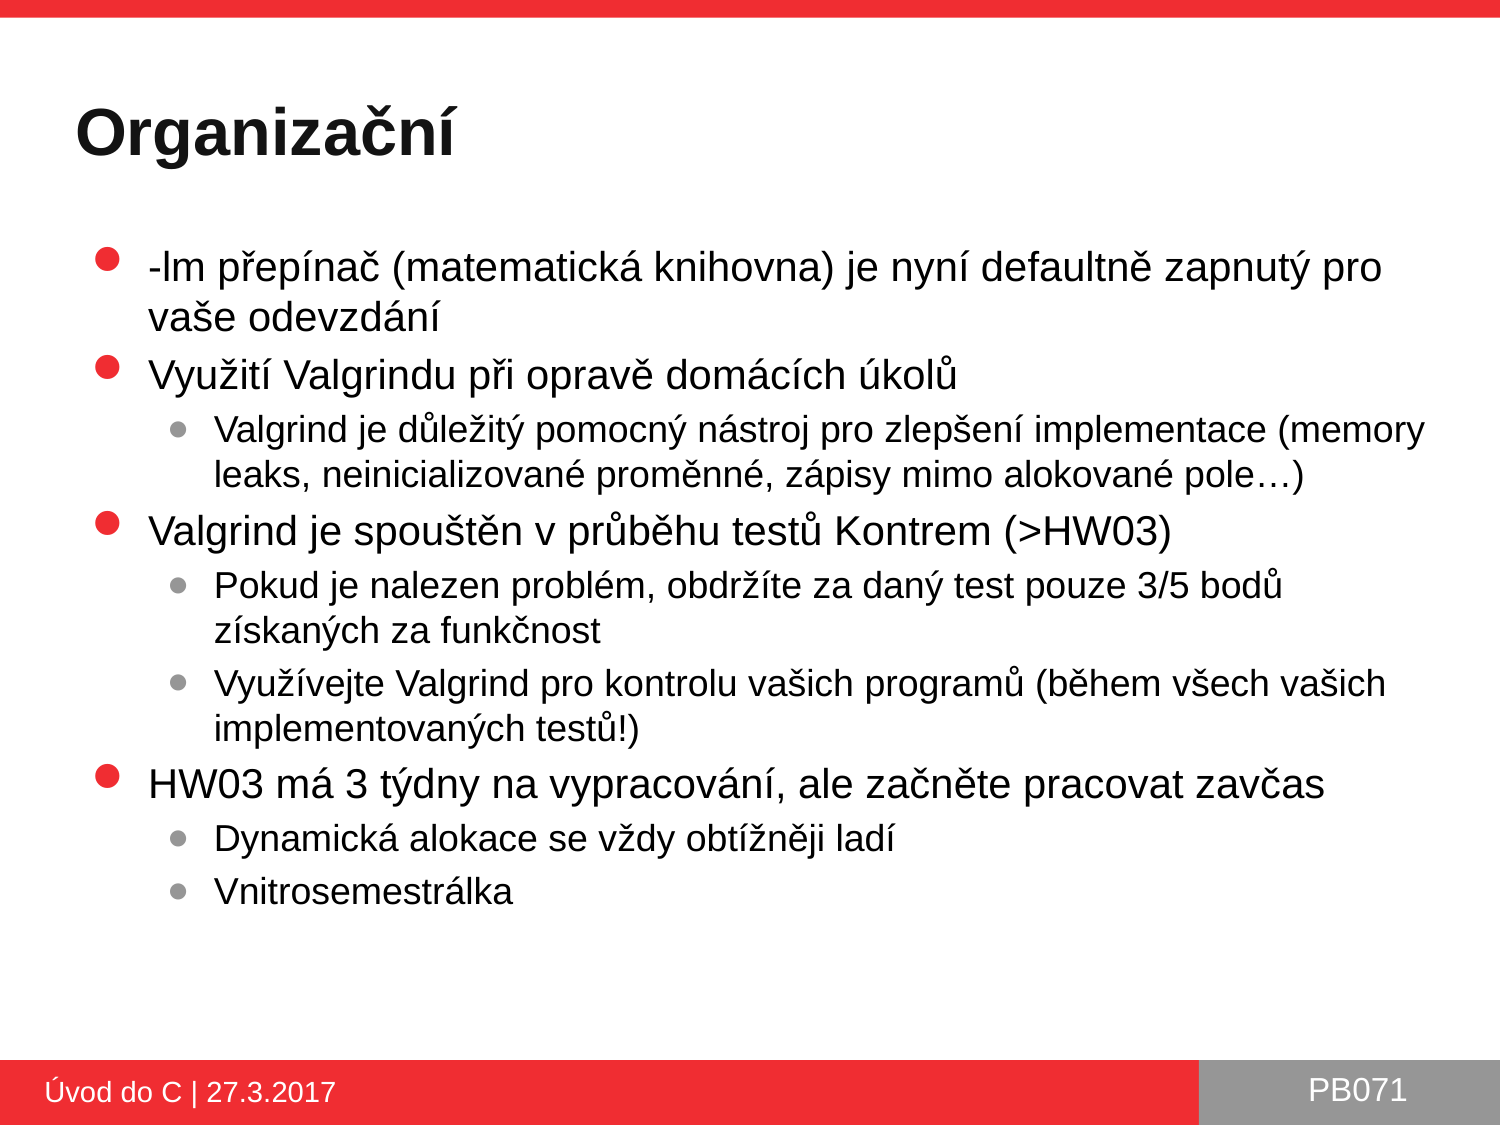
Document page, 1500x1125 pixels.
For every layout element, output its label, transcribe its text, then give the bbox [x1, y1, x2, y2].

list -lm přepínač (matematická knihovna) je nyní defaultně zapnutý pro vaše odevzdání Využití Valgrindu při opravě domácích úkolů Valgrind je důležitý pomocný nástroj pro zlepšení implementace (memory leaks, neinicializované proměnné, zápisy mimo alokované pole…) Valgrind je spouštěn v průběhu testů Kontrem (>HW03) Pokud je nalezen problém, obdržíte za daný test pouze 3/5 bodů získaných za funkčnost Využívejte Valgrind pro kontrolu vašich programů (během všech vašich implementovaných testů!) HW03 má 3 týdny na vypracování, ale začněte pracovat zavčas Dynamická alokace se vždy obtížněji ladí Vnitrosemestrálka [76, 231, 1459, 1024]
title Organizační [75, 45, 1471, 208]
footer Úvod do C | 27.3.2017 [29, 1065, 1199, 1125]
